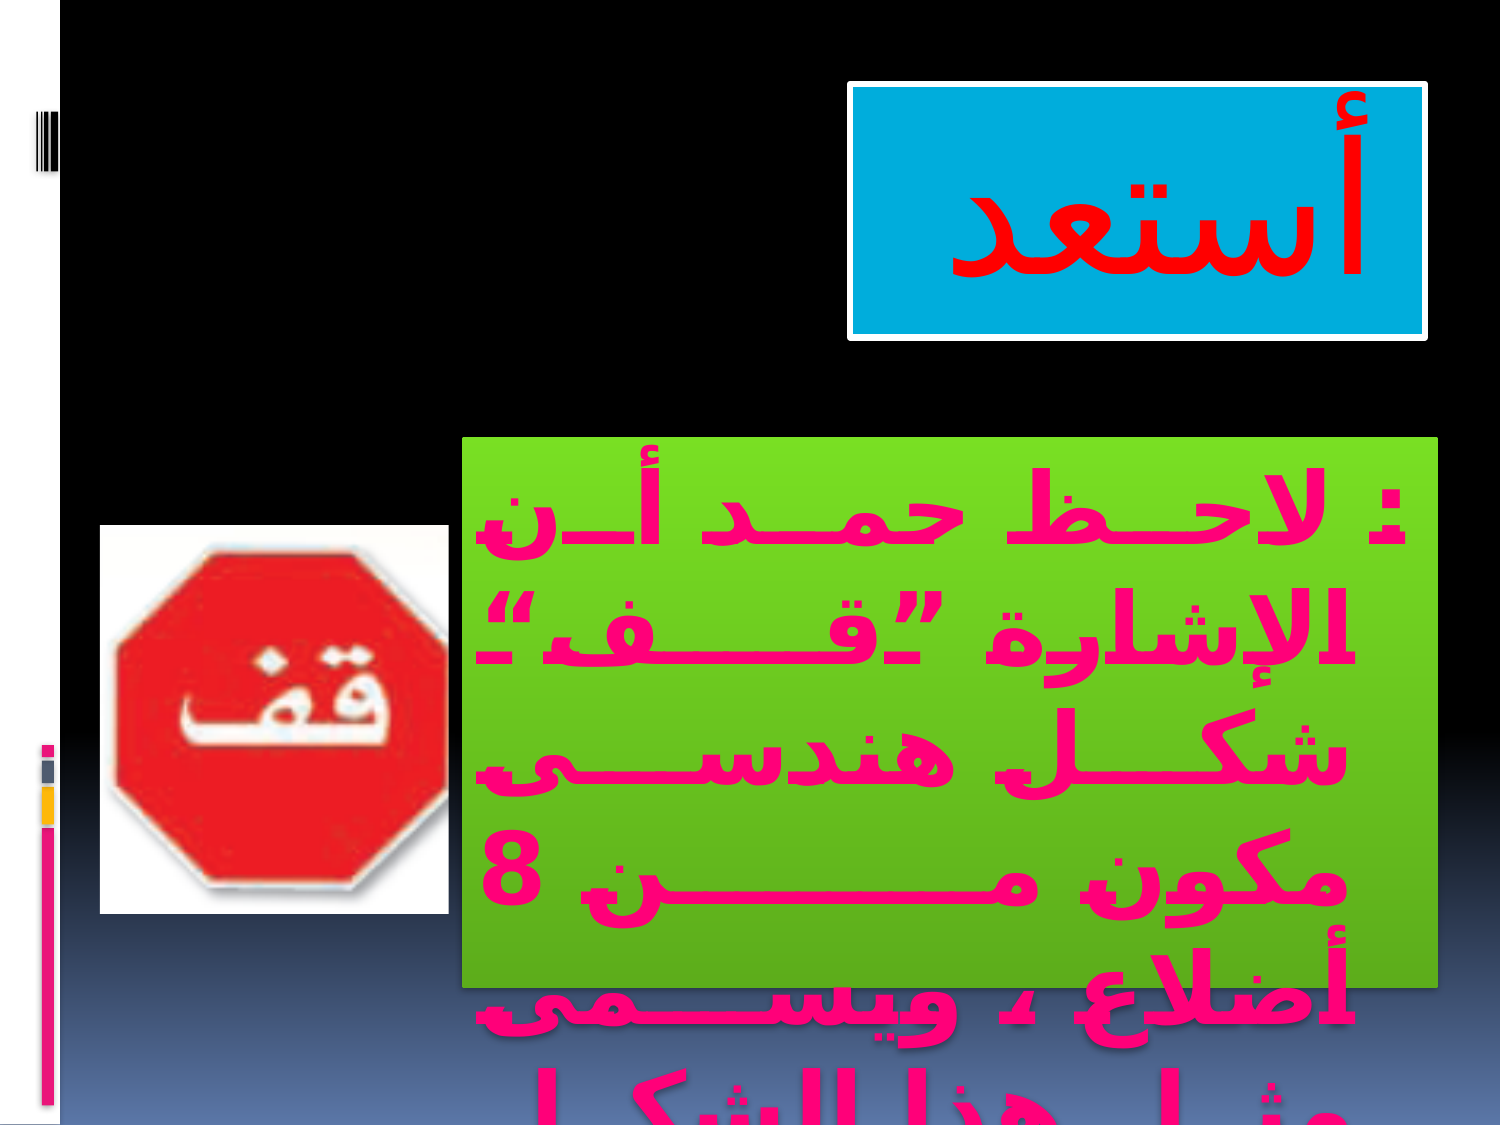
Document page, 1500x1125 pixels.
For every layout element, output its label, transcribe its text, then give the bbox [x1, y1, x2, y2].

title أستعد [847, 81, 1428, 341]
picture [99, 524, 449, 915]
list : لاحظ حمد أن الإشارة ”قف“ شكل هندسى مكون من 8 أضلاع ، ويسمى مثل هذا الشكل مضلعا . [462, 437, 1438, 988]
